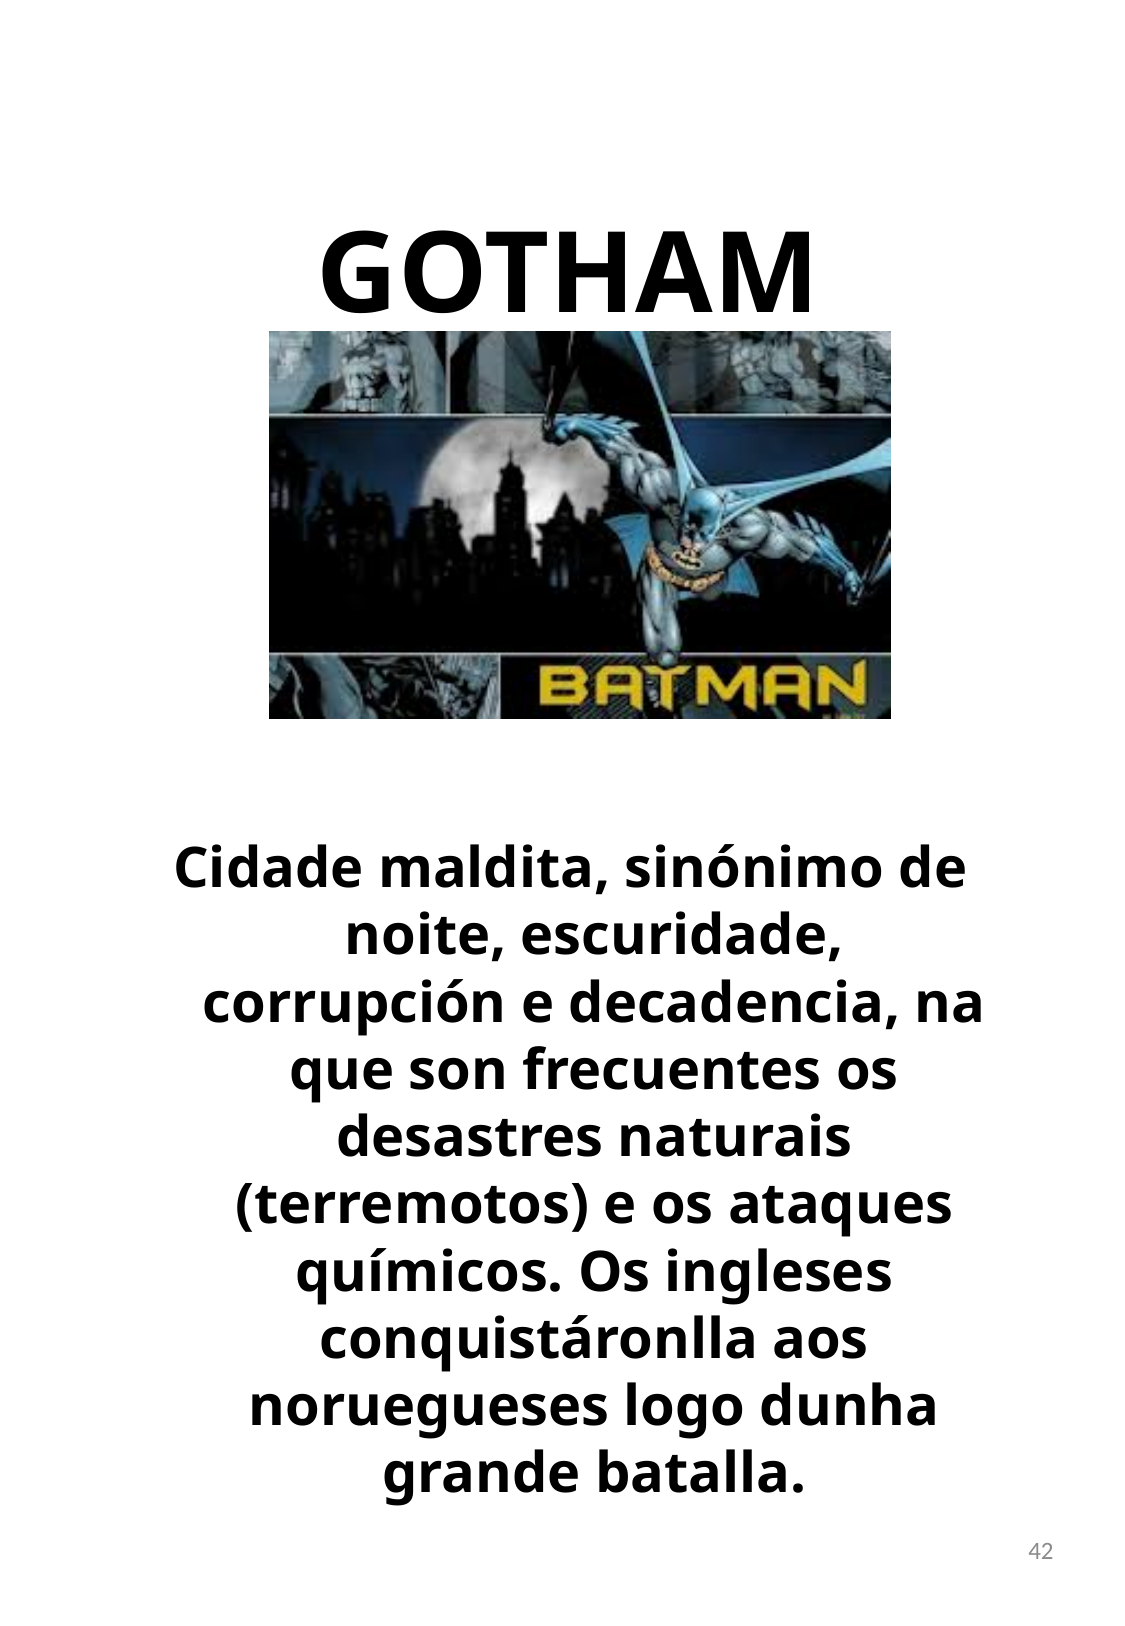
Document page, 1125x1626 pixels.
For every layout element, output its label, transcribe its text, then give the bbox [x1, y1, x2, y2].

text_box Cidade maldita, sinónimo de noite, escuridade, corrupción e decadencia, na que son frecuentes os desastres naturais (terremotos) e os ataques químicos. Os ingleses conquistáronlla aos noruegueses logo dunha grande batalla. [128, 824, 1013, 1516]
title GOTHAM [35, 167, 1102, 368]
picture [269, 331, 891, 719]
slide_number 42 [806, 1506, 1069, 1593]
